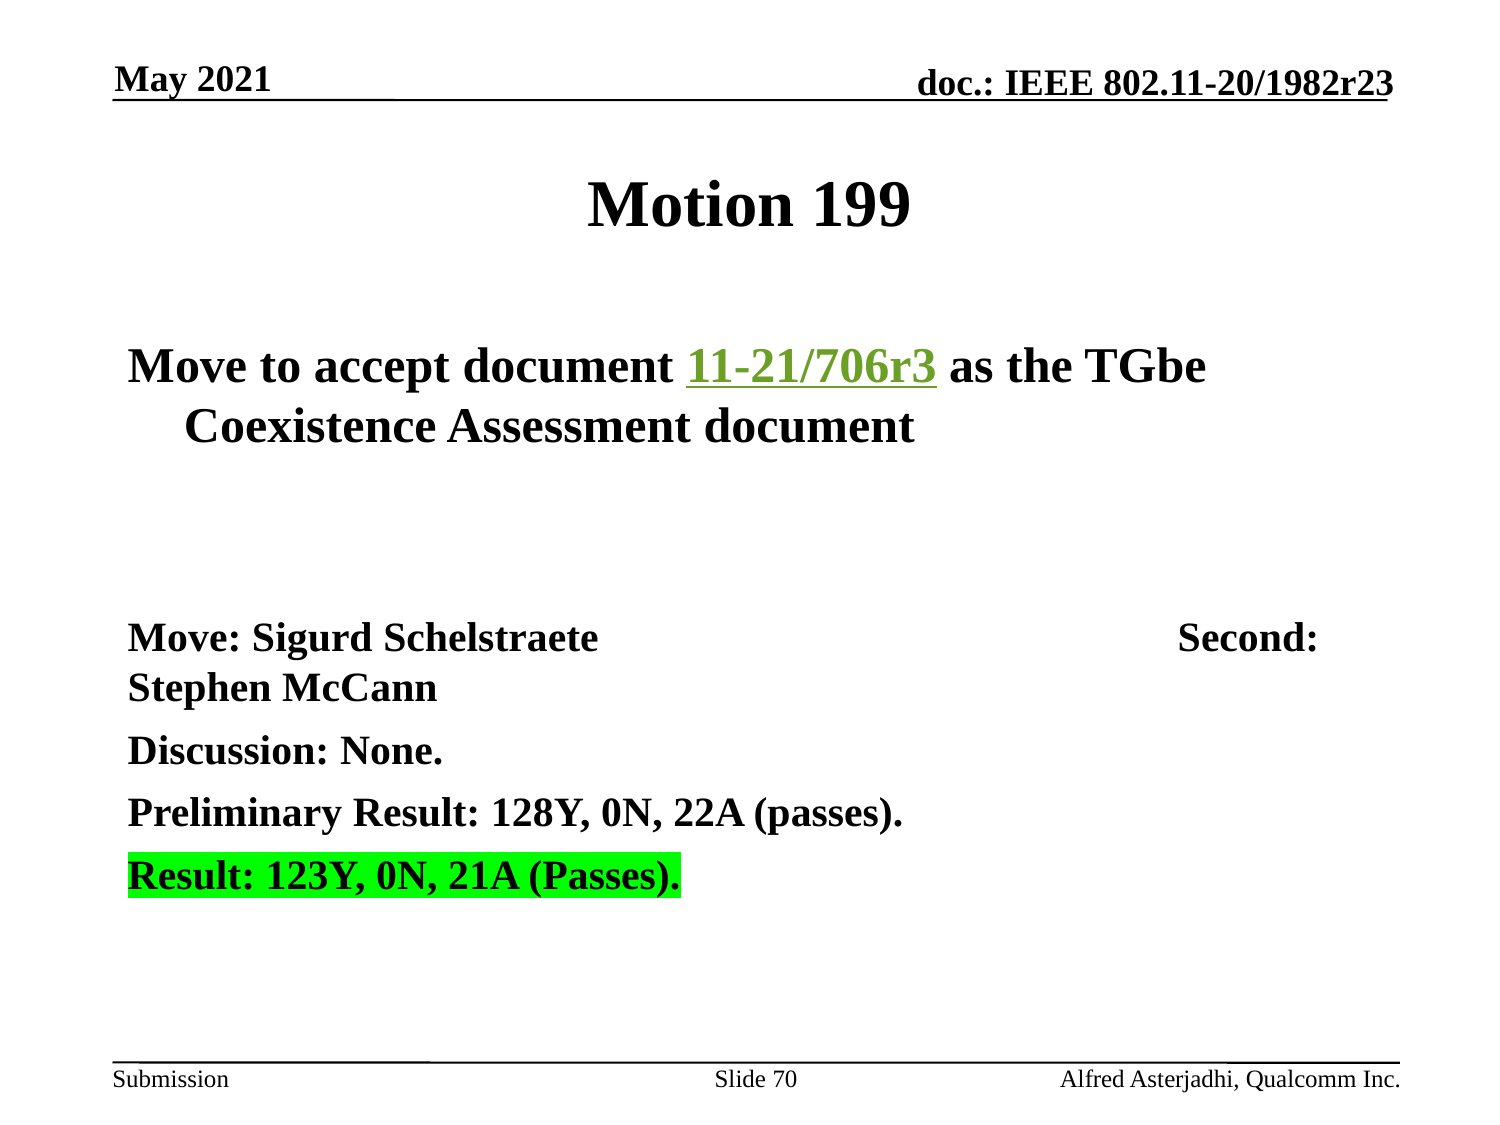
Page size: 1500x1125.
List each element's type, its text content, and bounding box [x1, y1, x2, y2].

slide_number Slide 70 [712, 1061, 800, 1123]
title Motion 199 [112, 112, 1388, 288]
footer Alfred Asterjadhi, Qualcomm Inc. [878, 1061, 1402, 1093]
list Move to accept document 11-21/706r3 as the TGbe Coexistence Assessment document Move: Sigurd Schelstraete Second: Stephen McCann Discussion: None. Preliminary Result: 128Y, 0N, 22A (passes). Result: 123Y, 0N, 21A (Passes). [112, 324, 1388, 1063]
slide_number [114, 54, 423, 100]
